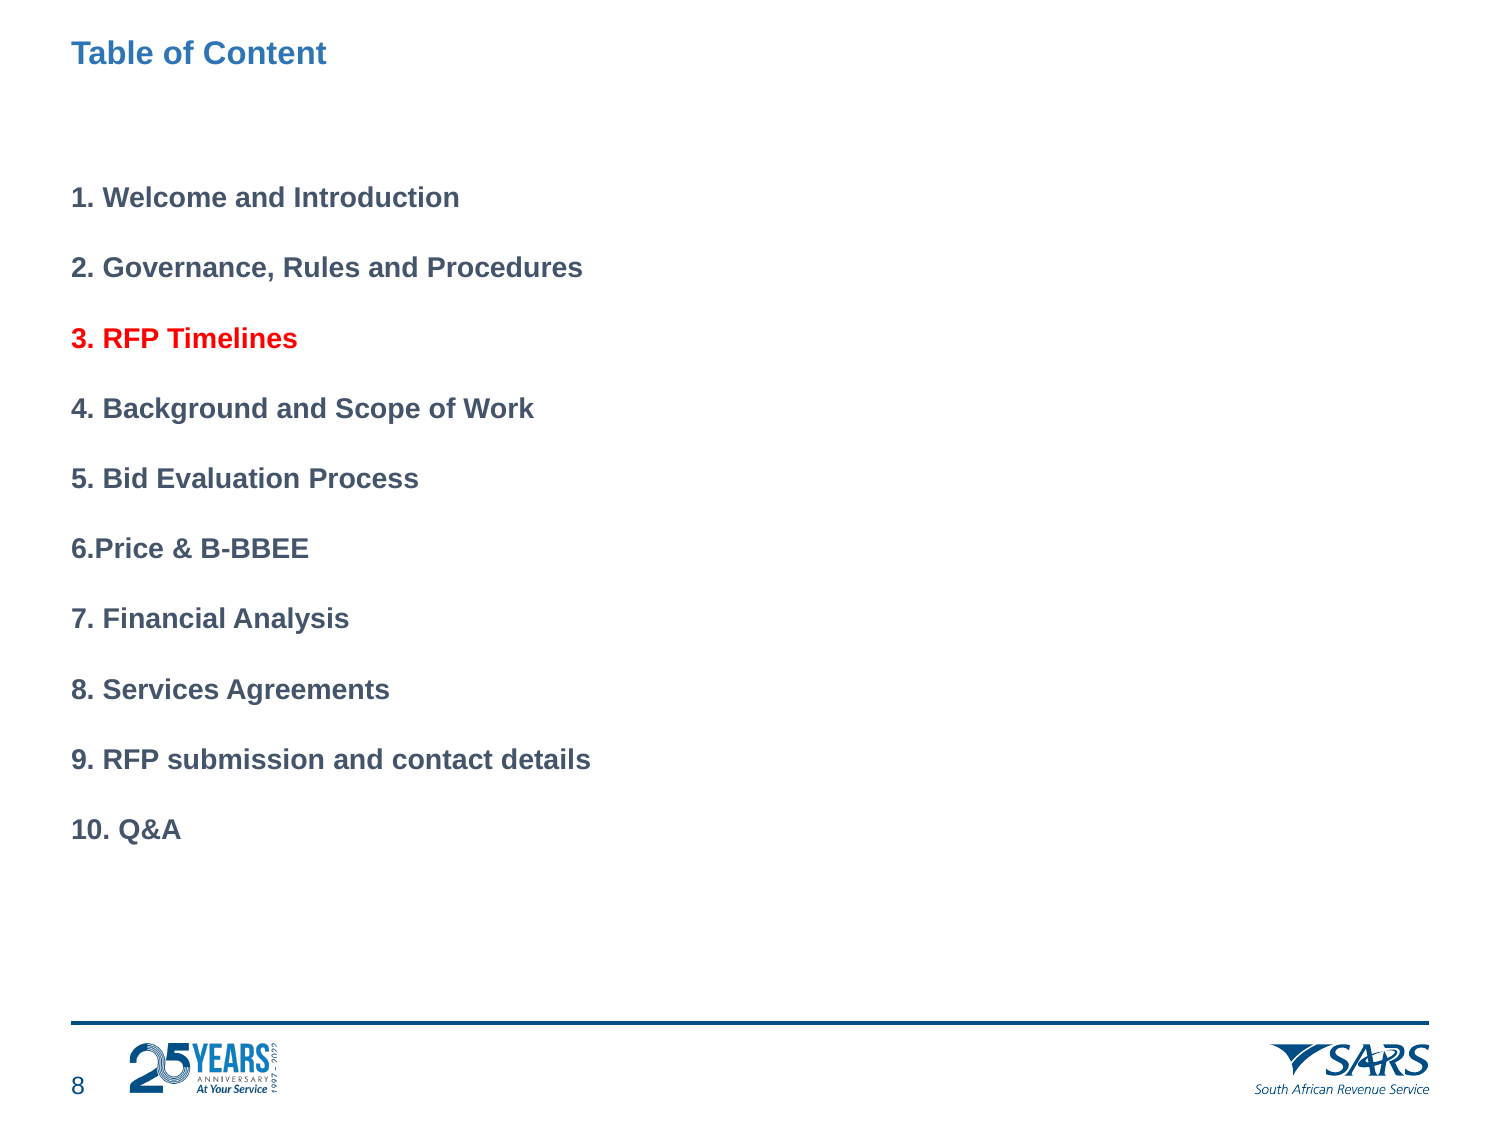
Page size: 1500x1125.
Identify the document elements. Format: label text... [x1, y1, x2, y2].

slide_number 7 [56, 1054, 394, 1115]
list 1. Welcome and Introduction 2. Governance, Rules and Procedures 3. RFP Timelines 4. Background and Scope of Work 5. Bid Evaluation Process 6.Price & B-BBEE 7. Financial Analysis 8. Services Agreements 9. RFP submission and contact details 10. Q&A [56, 159, 1430, 857]
title Table of Content [56, 28, 1350, 116]
